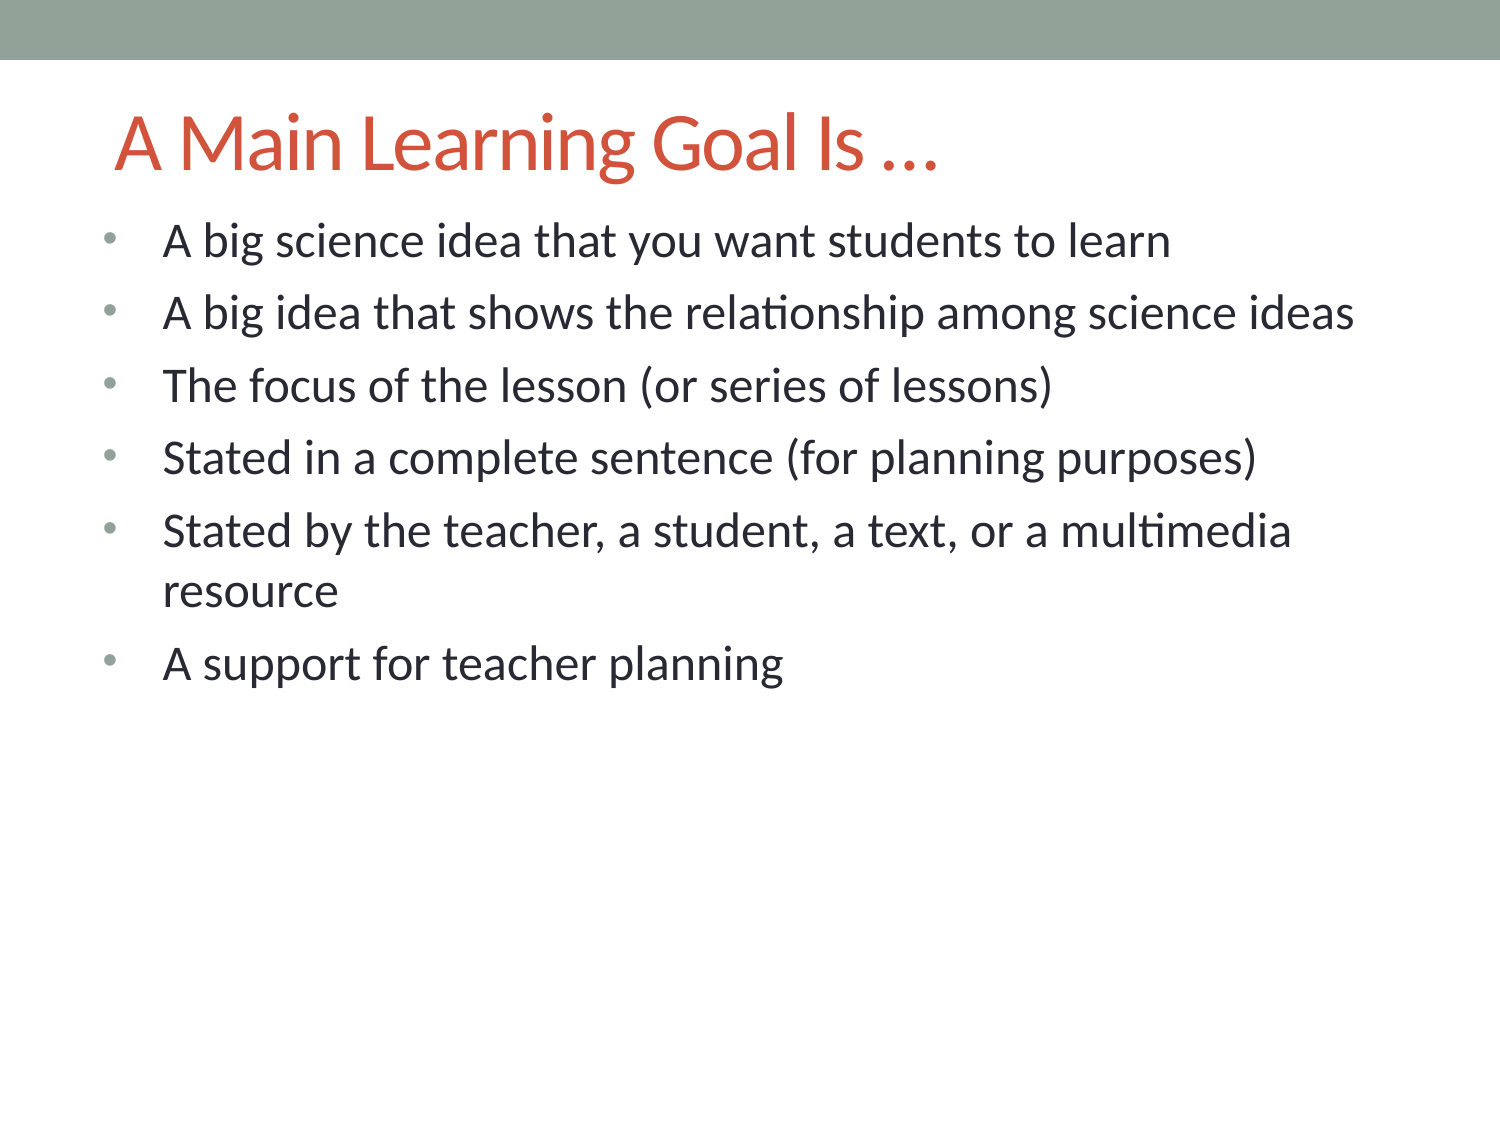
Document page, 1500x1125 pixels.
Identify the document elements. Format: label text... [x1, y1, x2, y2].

list A big science idea that you want students to learn A big idea that shows the relationship among science ideas The focus of the lesson (or series of lessons) Stated in a complete sentence (for planning purposes) Stated by the teacher, a student, a text, or a multimedia resource A support for teacher planning [87, 200, 1438, 1013]
title A Main Learning Goal Is … [99, 50, 1450, 225]
